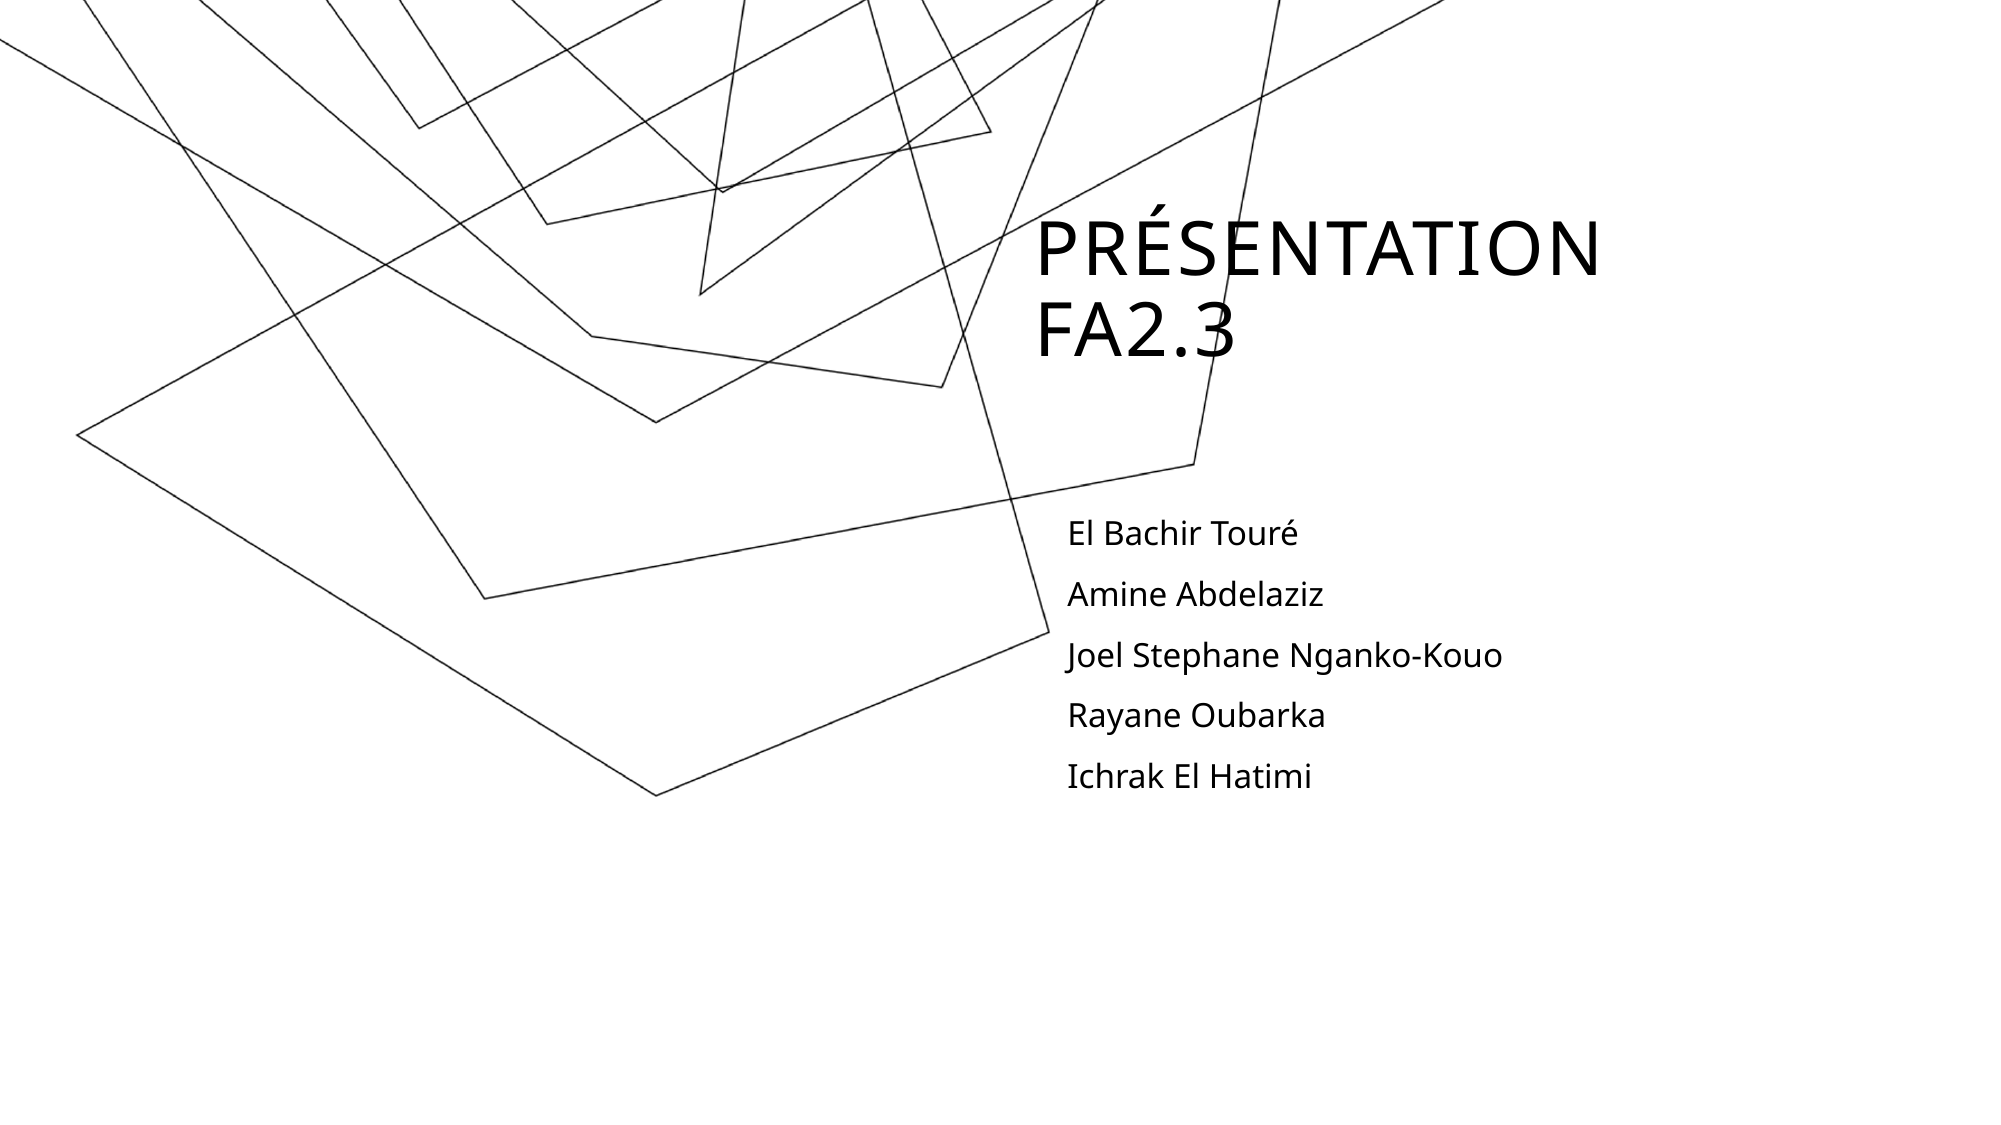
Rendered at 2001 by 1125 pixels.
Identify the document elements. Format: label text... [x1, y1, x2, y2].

subtitle El Bachir Touré Amine Abdelaziz Joel Stephane Nganko-Kouo Rayane Oubarka Ichrak El Hatimi [1052, 504, 2000, 897]
picture [0, 0, 1557, 830]
title Présentation FA2.3 [1019, 195, 1830, 380]
